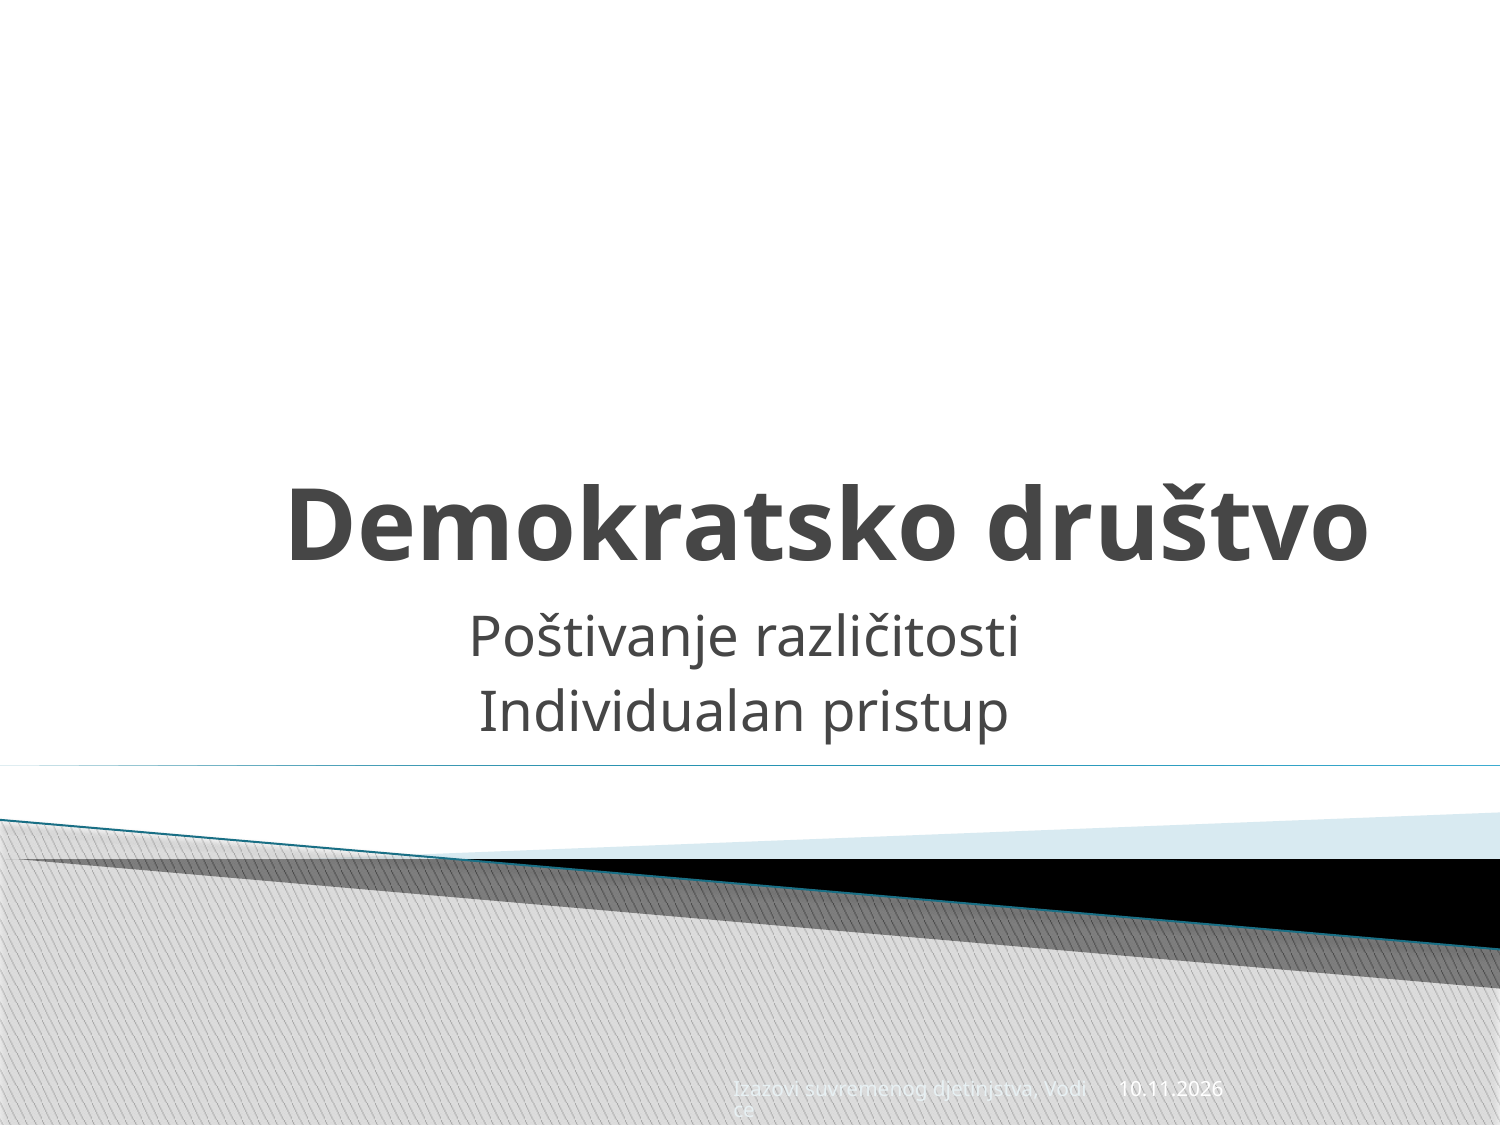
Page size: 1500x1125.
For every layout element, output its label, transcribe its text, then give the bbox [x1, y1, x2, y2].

footer Izazovi suvremenog djetinjstva, Vodice [718, 1051, 1105, 1112]
title Demokratsko društvo [112, 287, 1388, 588]
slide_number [1105, 1051, 1419, 1112]
picture [5, 859, 1500, 989]
subtitle Poštivanje različitosti Individualan pristup [112, 592, 1388, 790]
